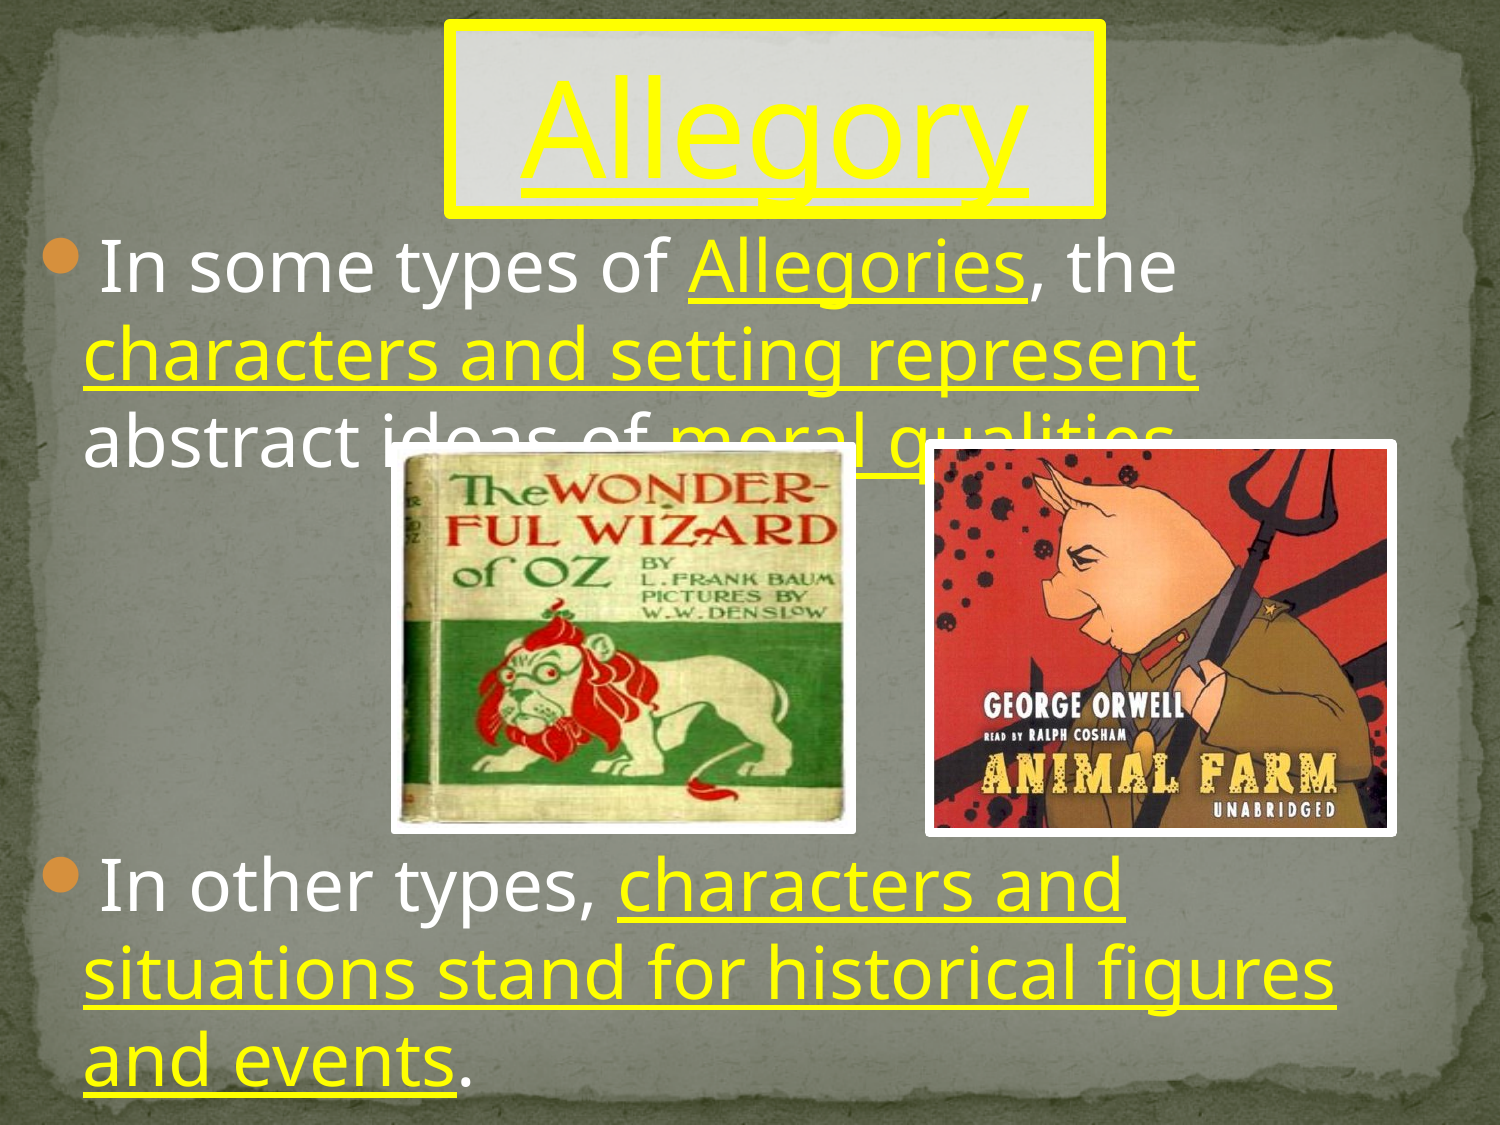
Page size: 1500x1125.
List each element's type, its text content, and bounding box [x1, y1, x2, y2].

picture [934, 449, 1387, 828]
picture [397, 449, 850, 828]
text_box Allegory [450, 24, 1100, 213]
list In some types of Allegories, the characters and setting represent abstract ideas of moral qualities. In other types, characters and situations stand for historical figures and events. [0, 212, 1488, 1100]
